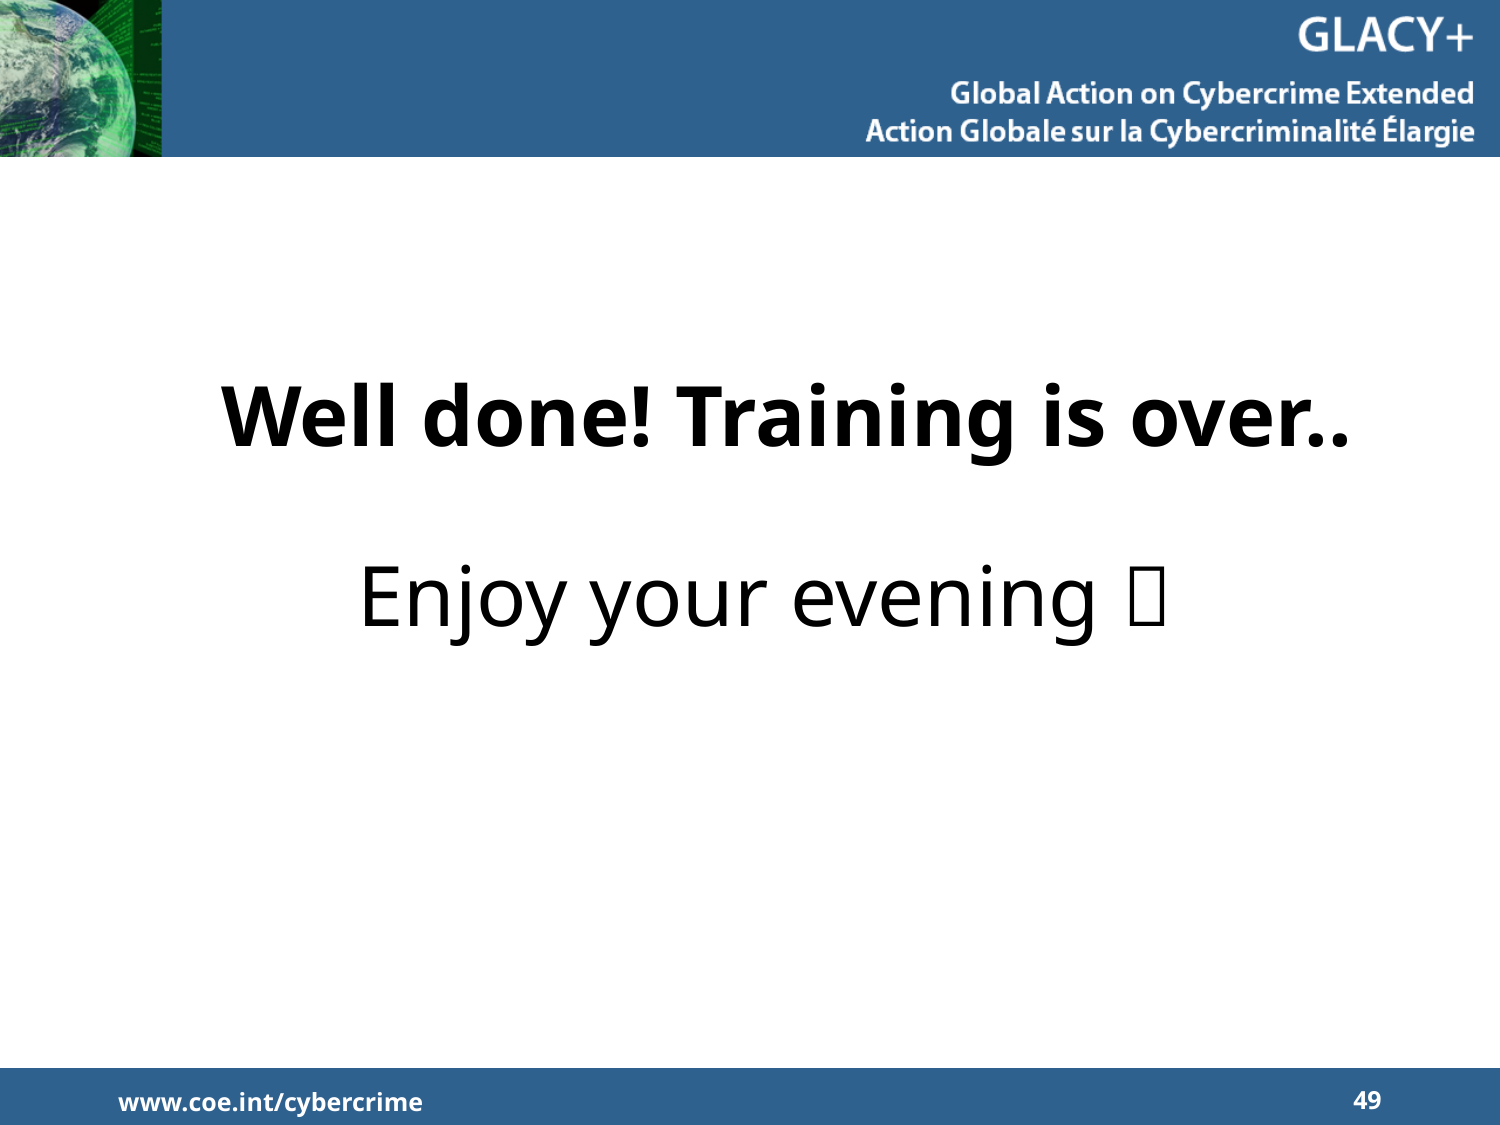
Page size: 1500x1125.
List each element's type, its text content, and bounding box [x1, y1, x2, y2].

slide_number 49 [1059, 1071, 1397, 1125]
title Well done! Training is over.. Enjoy your evening  [140, 307, 1434, 712]
picture [0, 0, 1500, 157]
slide_number www.coe.int/cybercrime [103, 1071, 491, 1125]
